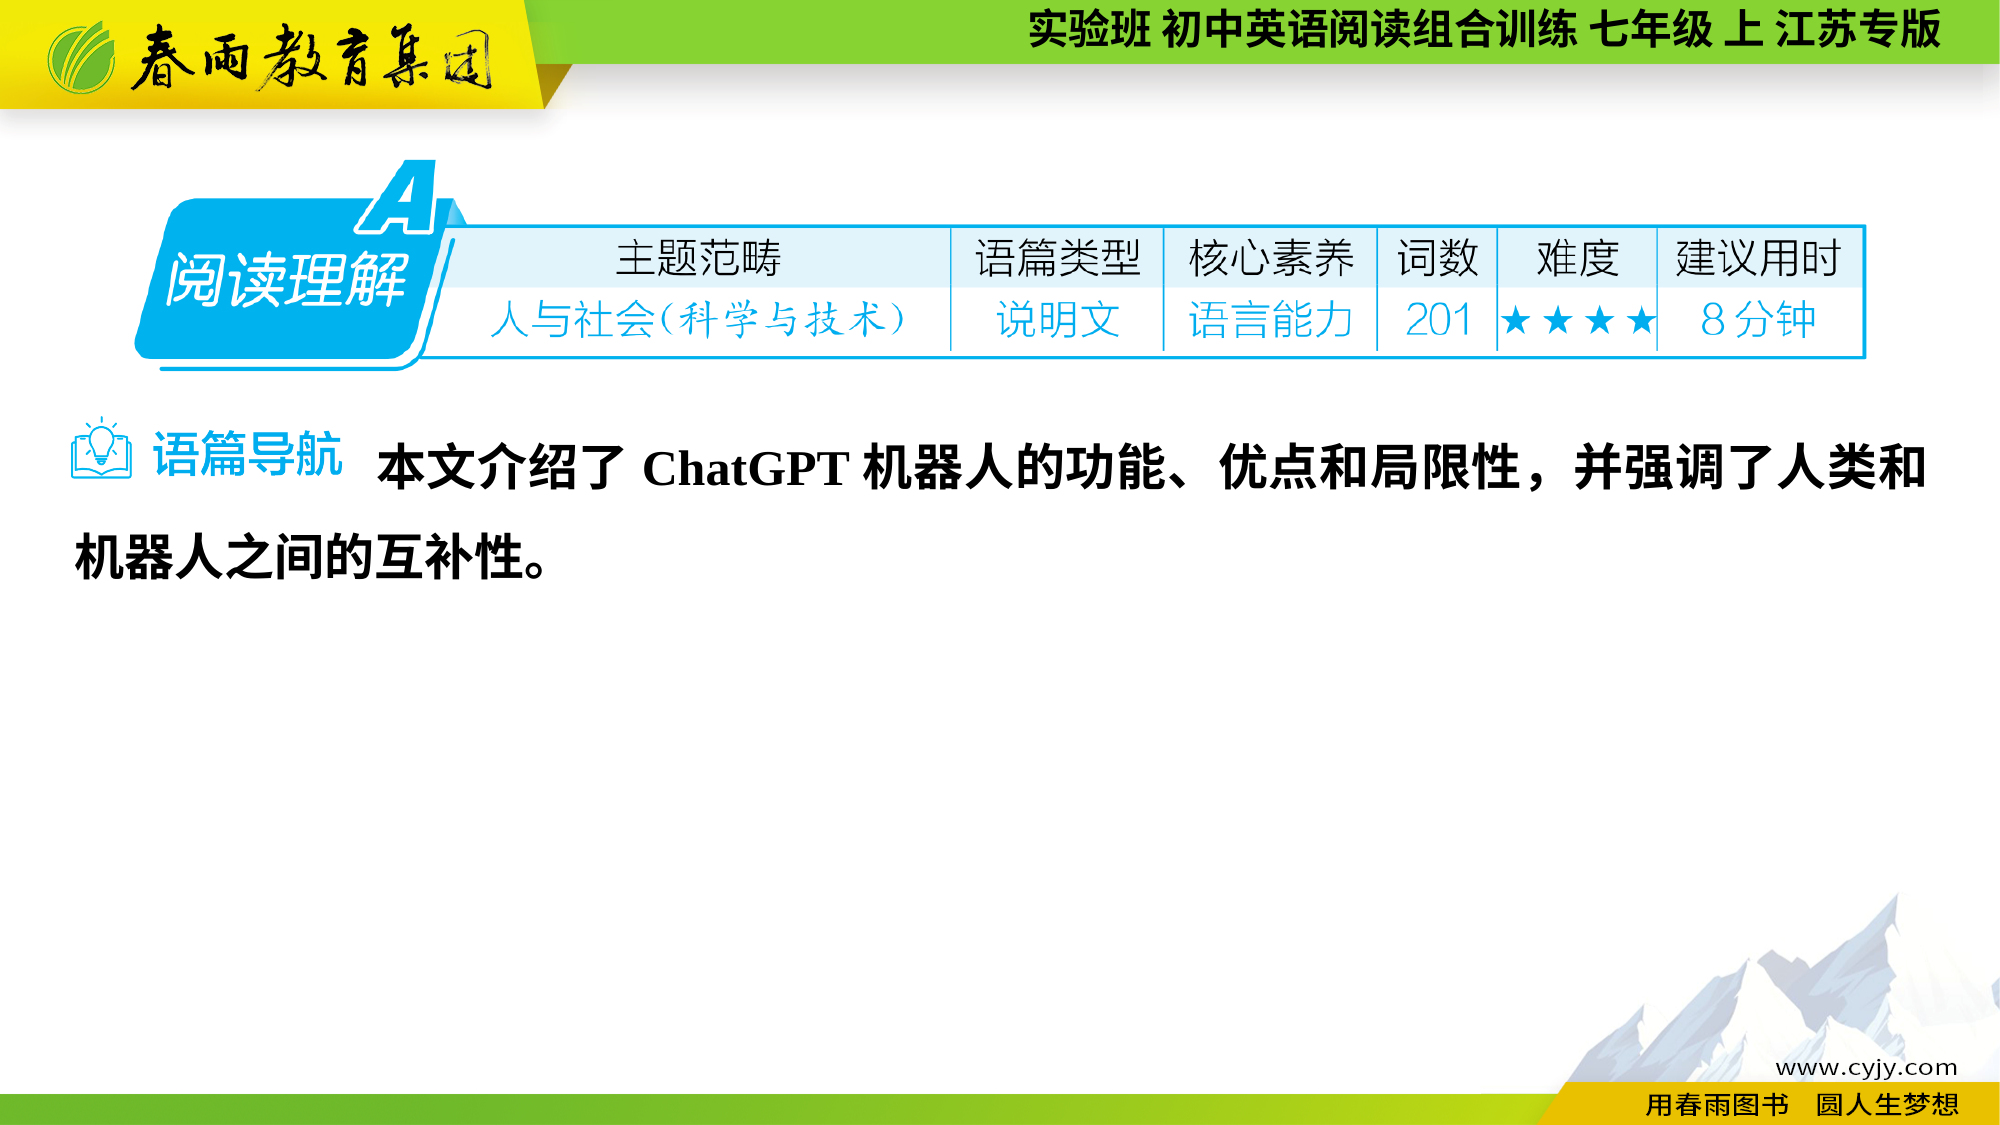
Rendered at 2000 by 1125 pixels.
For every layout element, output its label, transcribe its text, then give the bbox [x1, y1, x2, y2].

list 本文介绍了ChatGPT机器人的功能、优点和局限性，并强调了人类和机器人之间的互补性。 [59, 397, 1944, 583]
picture [0, 0, 2000, 1125]
